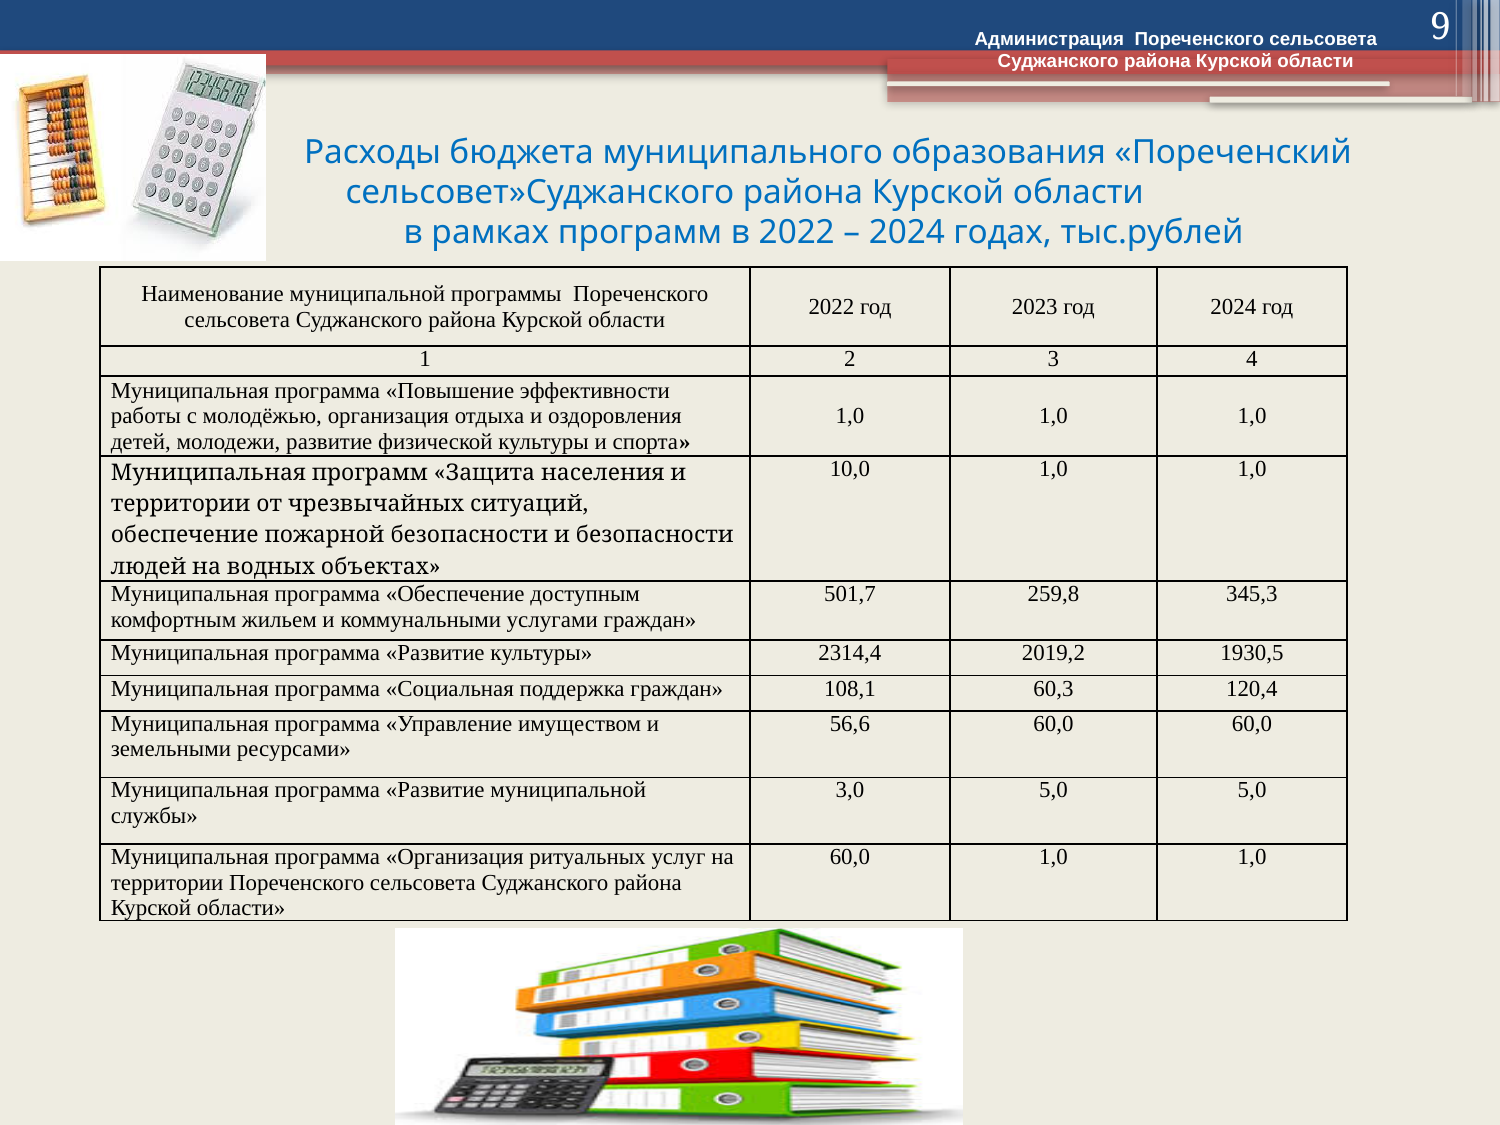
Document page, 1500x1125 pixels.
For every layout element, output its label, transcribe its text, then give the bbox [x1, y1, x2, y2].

table_cell Муниципальная программа «Организация ритуальных услуг на территории Пореченского сельсовета Суджанского района Курской области» [101, 845, 749, 920]
table_cell 2019,2 [951, 641, 1156, 675]
table_cell 4 [1158, 347, 1346, 375]
table_cell 5,0 [951, 778, 1156, 843]
table_header 2024 год [1158, 268, 1346, 345]
table_cell 3 [951, 347, 1156, 375]
table_cell 501,7 [751, 582, 949, 639]
table_cell 1,0 [951, 457, 1156, 580]
table_cell Муниципальная программа «Обеспечение доступным комфортным жильем и коммунальными услугами граждан» [101, 582, 749, 639]
table_cell 5,0 [1158, 778, 1346, 843]
table_cell 3,0 [751, 778, 949, 843]
table_cell Муниципальная программа «Социальная поддержка граждан» [101, 676, 749, 710]
table_cell 1,0 [1158, 377, 1346, 455]
table_header 2023 год [951, 268, 1156, 345]
table_cell 1,0 [751, 377, 949, 455]
table_cell 10,0 [751, 457, 949, 580]
table_cell 1 [101, 347, 749, 375]
table_cell Муниципальная программа «Развитие культуры» [101, 641, 749, 675]
table_cell 2314,4 [751, 641, 949, 675]
title Расходы бюджета муниципального образования «Пореченский сельсовет»Суджанского района Курской области в рамках программ в 2022 – 2024 годах, тыс.рублей [271, 125, 1500, 256]
table_cell 1,0 [1158, 457, 1346, 580]
picture [0, 54, 266, 261]
table_cell 60,0 [951, 712, 1156, 777]
table_cell 120,4 [1158, 676, 1346, 710]
table_cell 1,0 [1158, 845, 1346, 920]
table_cell 60,0 [751, 845, 949, 920]
table_cell 1930,5 [1158, 641, 1346, 675]
text_box Администрация Пореченского сельсовета Суджанского района Курской области [942, 19, 1409, 79]
table_cell 1,0 [951, 377, 1156, 455]
table_cell 56,6 [751, 712, 949, 777]
table_cell Муниципальная программа «Развитие муниципальной службы» [101, 778, 749, 843]
table_header 2022 год [751, 268, 949, 345]
table_cell Муниципальная программ «Защита населения и территории от чрезвычайных ситуаций, обеспечение пожарной безопасности и безопасности людей на водных объектах» [101, 457, 749, 580]
table_cell 2 [751, 347, 949, 375]
table_cell Муниципальная программа «Управление имуществом и земельными ресурсами» [101, 712, 749, 777]
table_cell Муниципальная программа «Повышение эффективности работы с молодёжью, организация отдыха и оздоровления детей, молодежи, развитие физической культуры и спорта» [101, 377, 749, 455]
table_cell 108,1 [751, 676, 949, 710]
table_header Наименование муниципальной программы Пореченского сельсовета Суджанского района Курской области [101, 268, 749, 345]
table_cell 60,0 [1158, 712, 1346, 777]
table_cell 60,3 [951, 676, 1156, 710]
table_cell 1,0 [951, 845, 1156, 920]
table_cell 345,3 [1158, 582, 1346, 639]
picture [395, 928, 963, 1125]
slide_number 9 [1340, 0, 1466, 61]
table_cell 259,8 [951, 582, 1156, 639]
